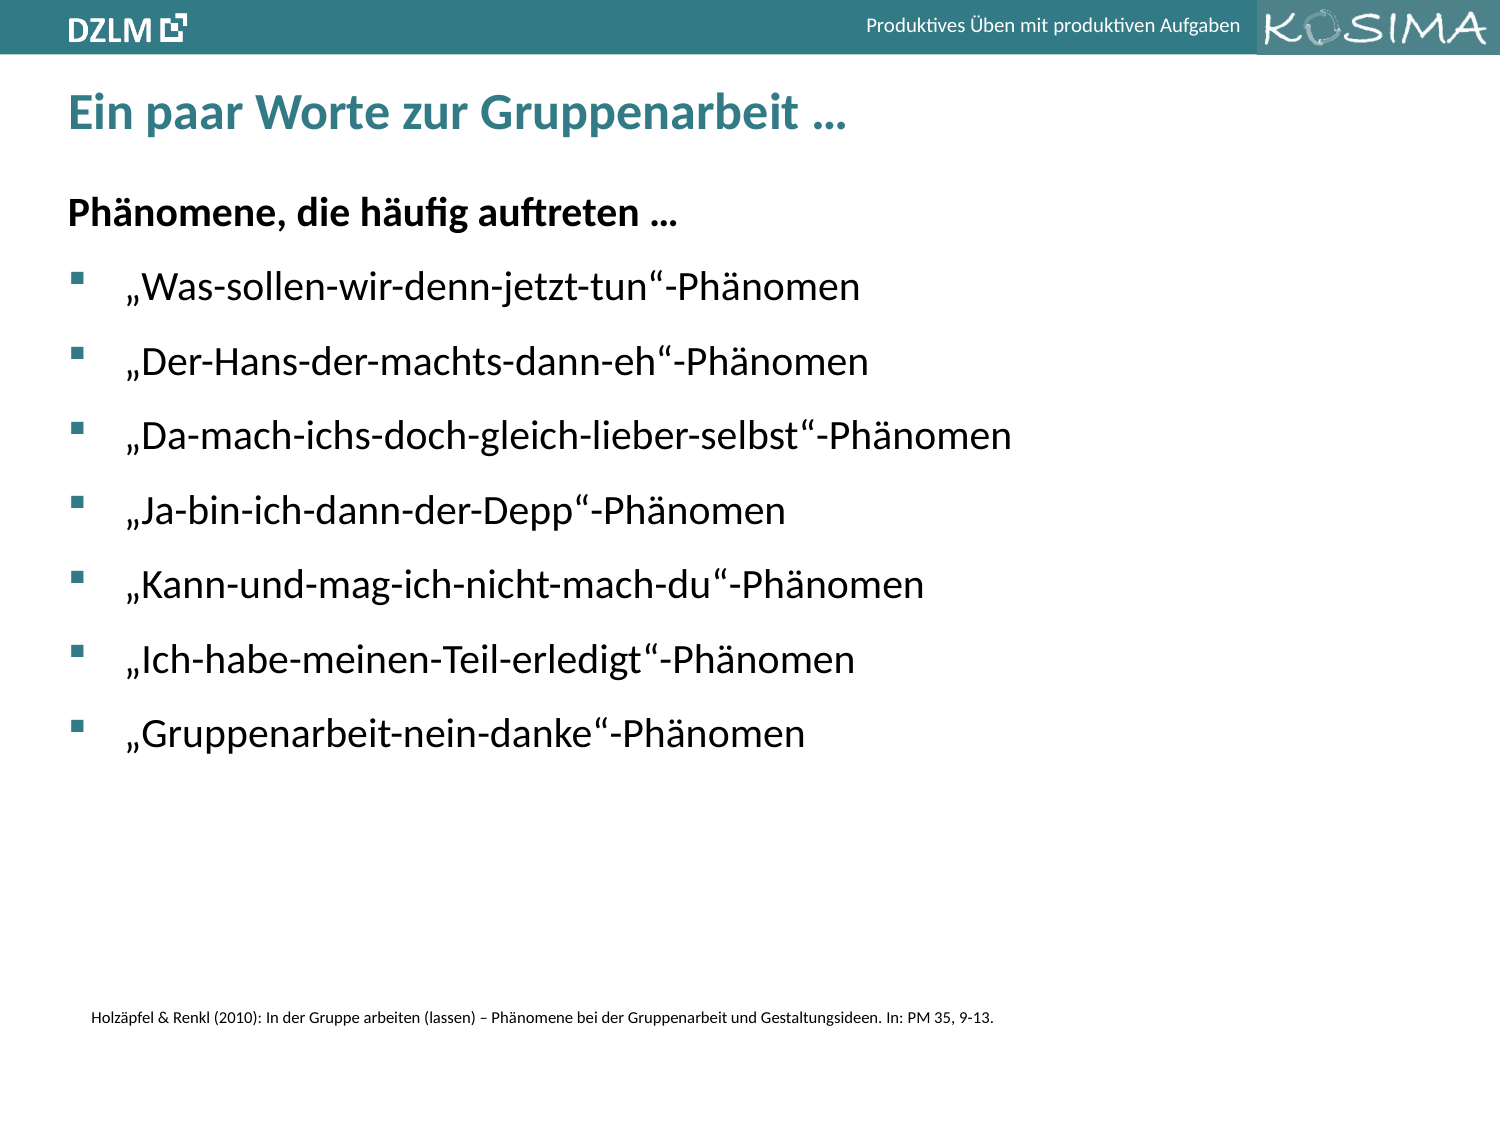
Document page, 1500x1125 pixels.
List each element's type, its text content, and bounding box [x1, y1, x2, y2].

text_box Holzäpfel & Renkl (2010): In der Gruppe arbeiten (lassen) – Phänomene bei der Gruppenarbeit und Gestaltungsideen. In: PM 35, 9-13. [76, 999, 1471, 1035]
title Ein paar Worte zur Gruppenarbeit … [53, 68, 1436, 149]
list Phänomene, die häufig auftreten … „Was-sollen-wir-denn-jetzt-tun“-Phänomen „Der-Hans-der-machts-dann-eh“-Phänomen „Da-mach-ichs-doch-gleich-lieber-selbst“-Phänomen „Ja-bin-ich-dann-der-Depp“-Phänomen „Kann-und-mag-ich-nicht-mach-du“-Phänomen „Ich-habe-meinen-Teil-erledigt“-Phänomen „Gruppenarbeit-nein-danke“-Phänomen [52, 184, 1436, 1071]
